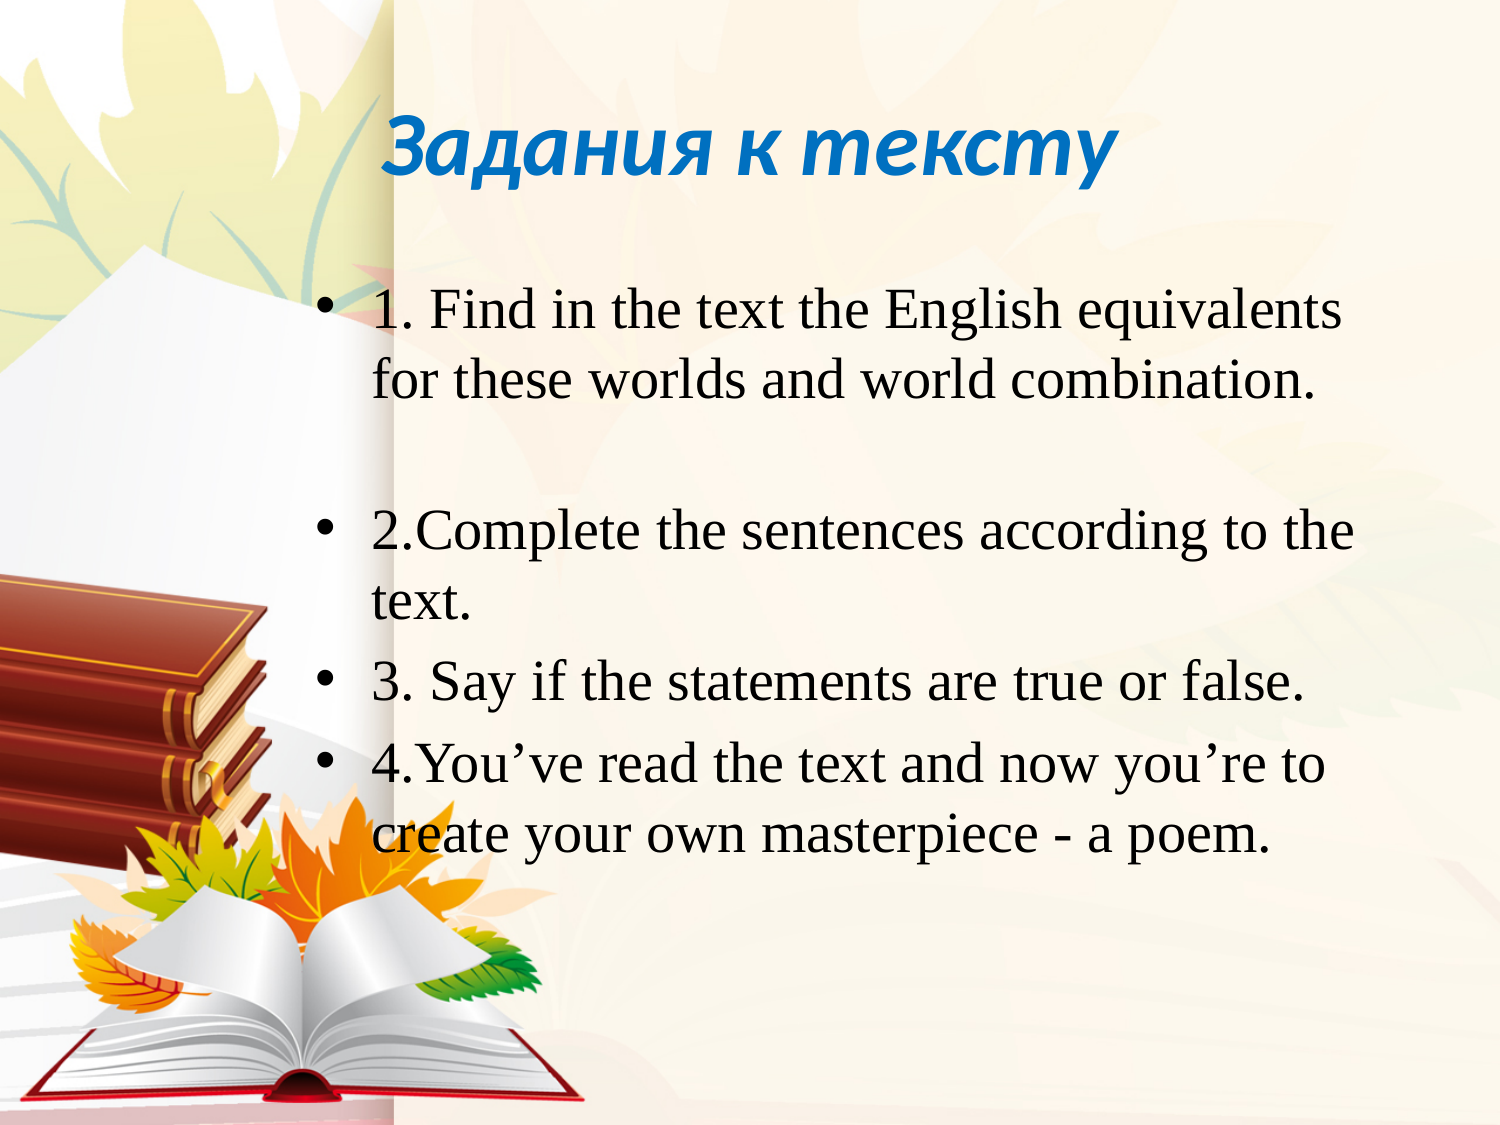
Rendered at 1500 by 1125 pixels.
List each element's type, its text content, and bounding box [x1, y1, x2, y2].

picture [0, 0, 1500, 1125]
title Задания к тексту [75, 45, 1425, 233]
list 1. Find in the text the English equivalents for these worlds and world combination. 2.Complete the sentences according to the text. 3. Say if the statements are true or false. 4.You’ve read the text and now you’re to create your own masterpiece - a poem. [300, 262, 1425, 1005]
